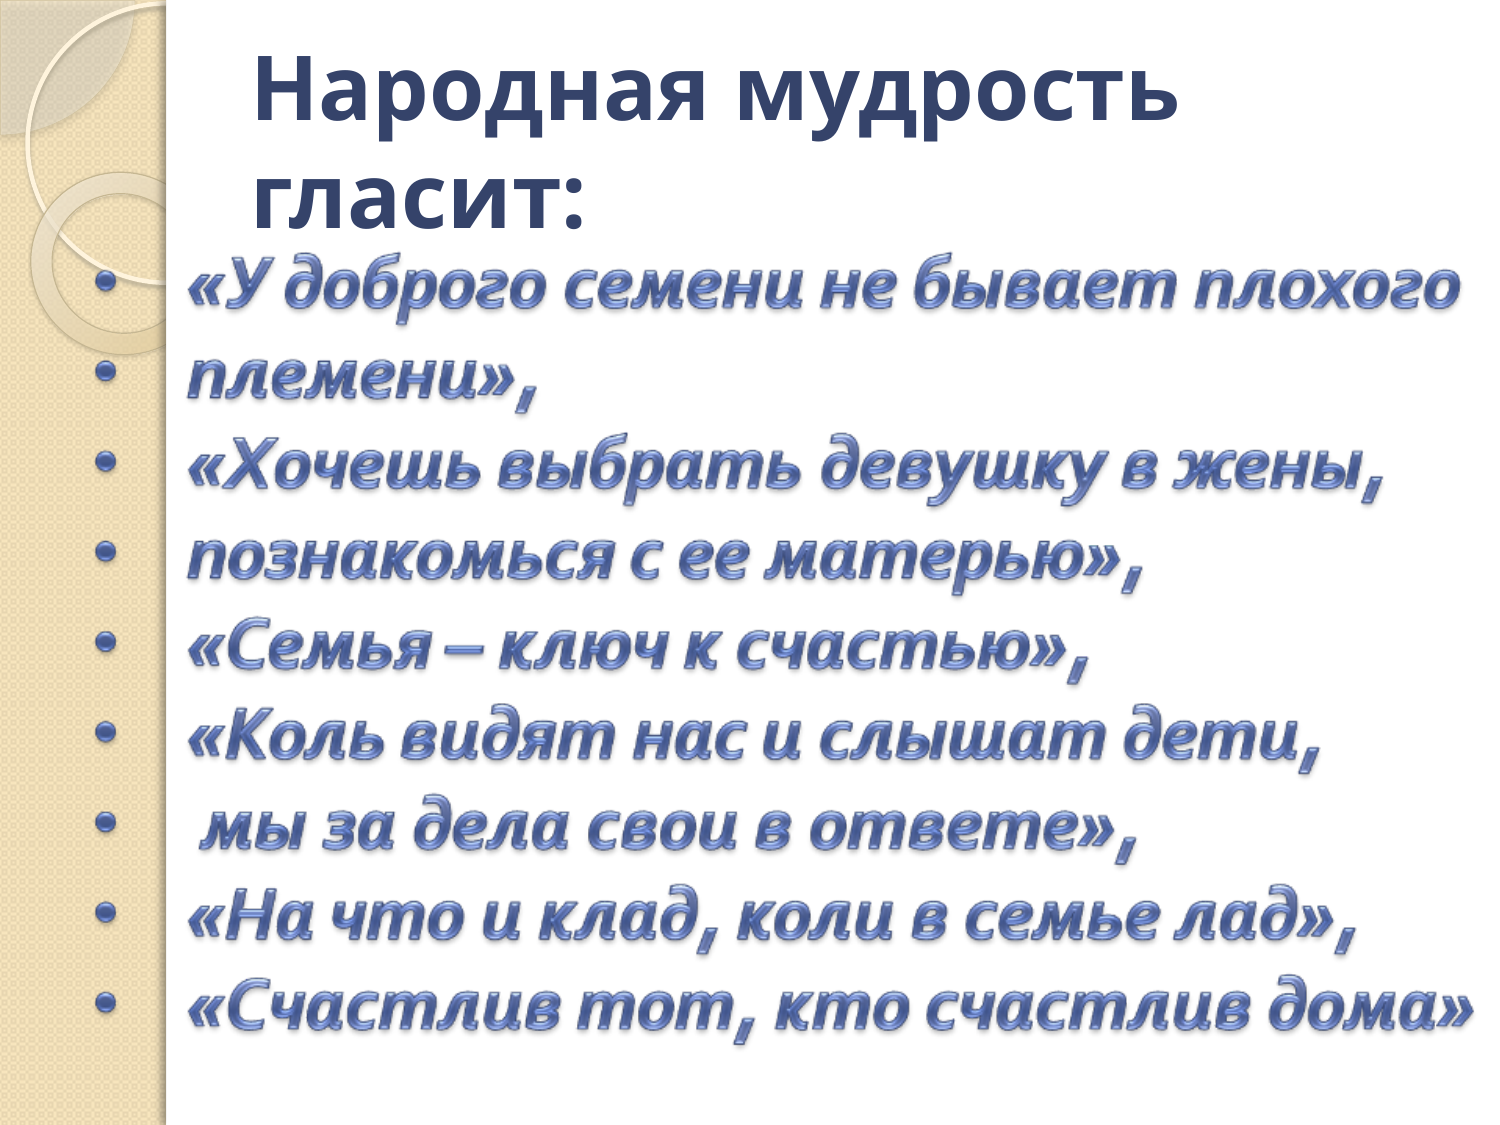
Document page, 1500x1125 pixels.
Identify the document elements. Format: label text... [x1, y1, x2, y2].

title Народная мудрость гласит: [235, 45, 1466, 205]
picture [41, 209, 1500, 1125]
